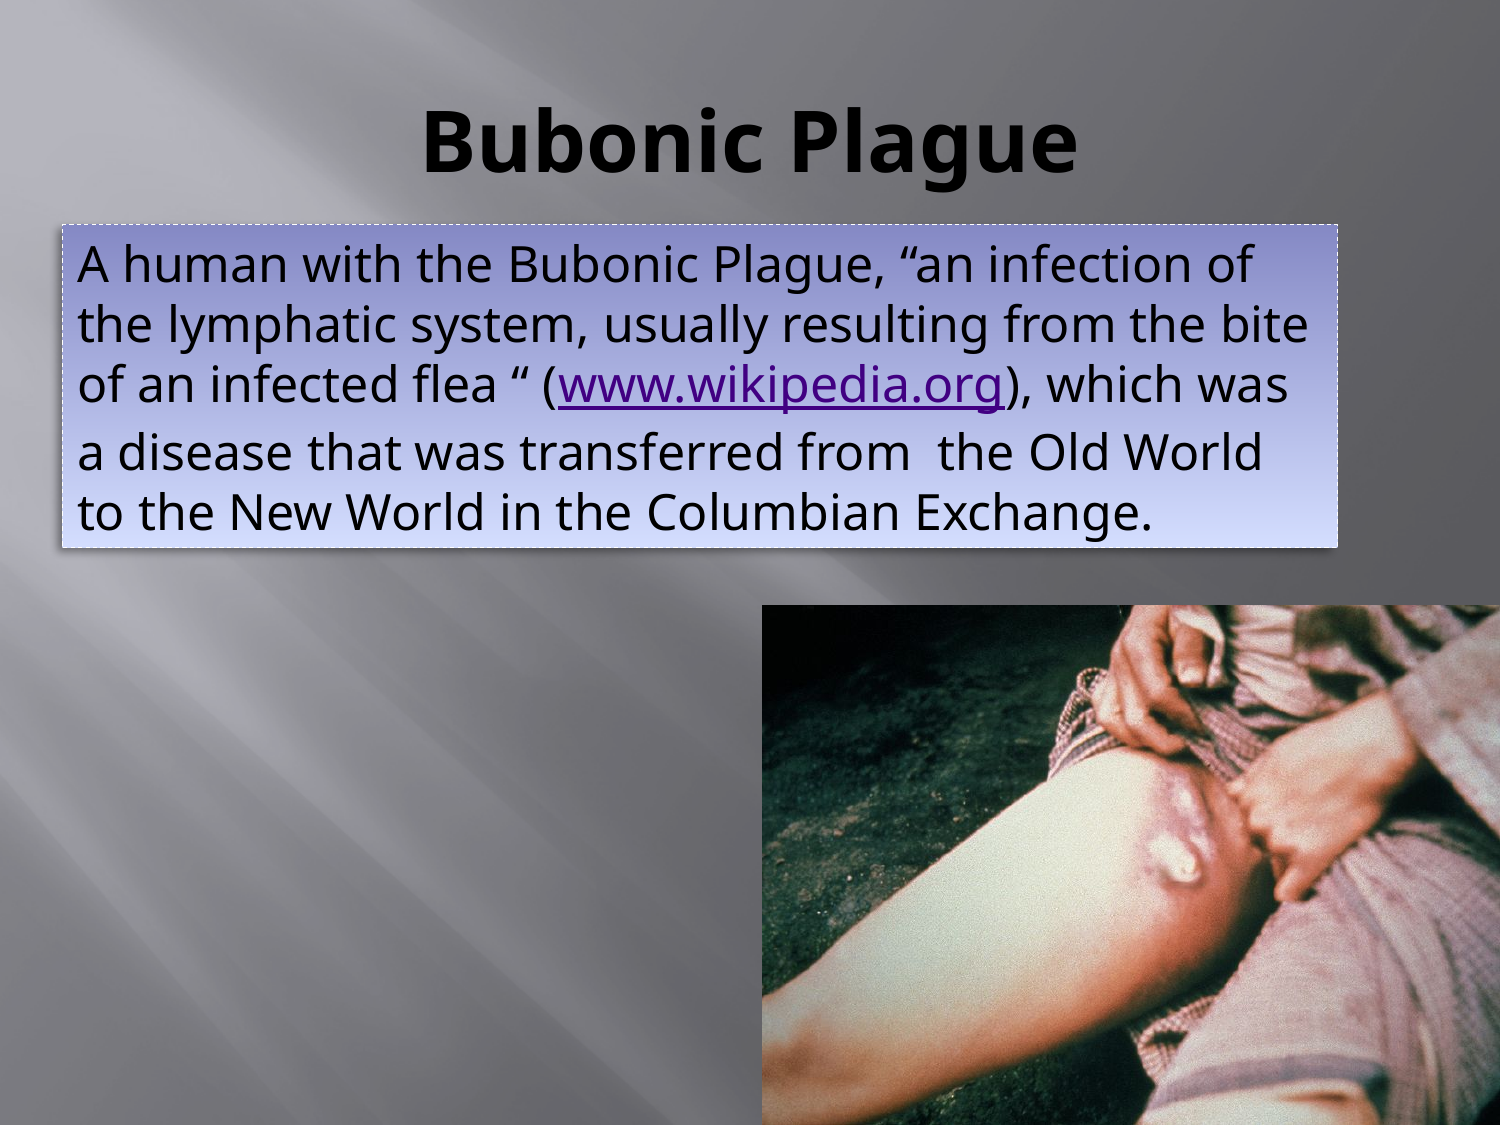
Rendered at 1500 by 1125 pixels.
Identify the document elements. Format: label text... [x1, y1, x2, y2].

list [762, 604, 1500, 1125]
title Bubonic Plague [75, 45, 1425, 233]
text_box A human with the Bubonic Plague, “an infection of the lymphatic system, usually resulting from the bite of an infected flea “ (www.wikipedia.org), which was a disease that was transferred from the Old World to the New World in the Columbian Exchange. [62, 224, 1338, 548]
